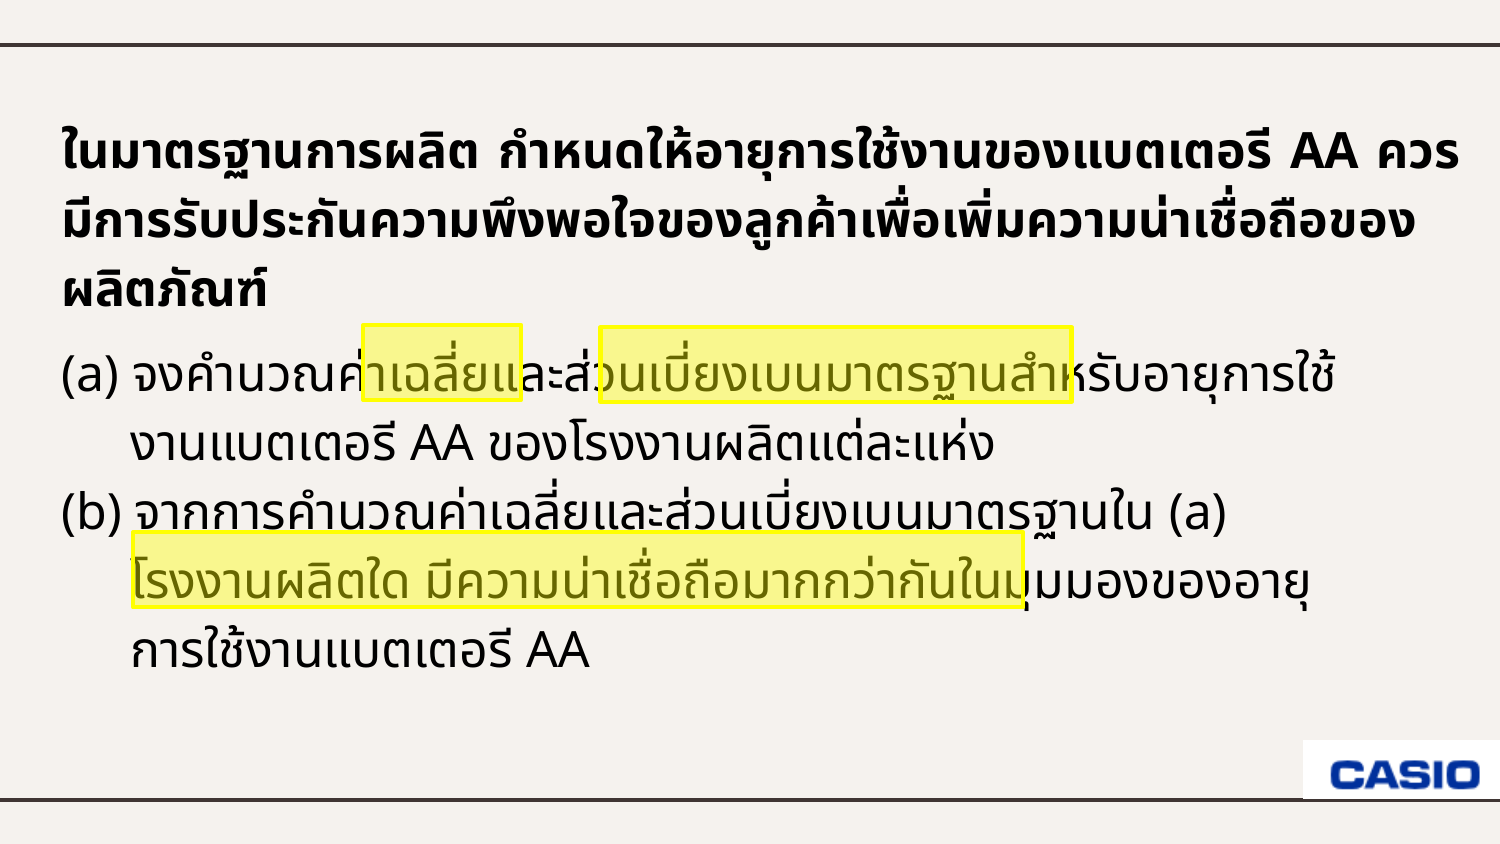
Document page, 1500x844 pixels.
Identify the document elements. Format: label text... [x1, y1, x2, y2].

text_box [133, 532, 1024, 608]
picture [1302, 740, 1500, 799]
text_box [600, 327, 1072, 402]
text_box [363, 324, 522, 400]
text_box ในมาตรฐานการผลิต กำหนดให้อายุการใช้งานของแบตเตอรี AA ควรมีการรับประกันความพึงพอใจของลูกค้าเพื่อเพิ่มความน่าเชื่อถือของผลิตภัณฑ์ จงคำนวณค่าเฉลี่ยและส่วนเบี่ยงเบนมาตรฐานสำหรับอายุการใช้ งานแบตเตอรี AA ของโรงงานผลิตแต่ละแห่ง จากการคำนวณค่าเฉลี่ยและส่วนเบี่ยงเบนมาตรฐานใน (a) โรงงานผลิตใด มีความน่าเชื่อถือมากกว่ากันในมุมมองของอายุ การใช้งานแบตเตอรี AA [46, 101, 1476, 686]
